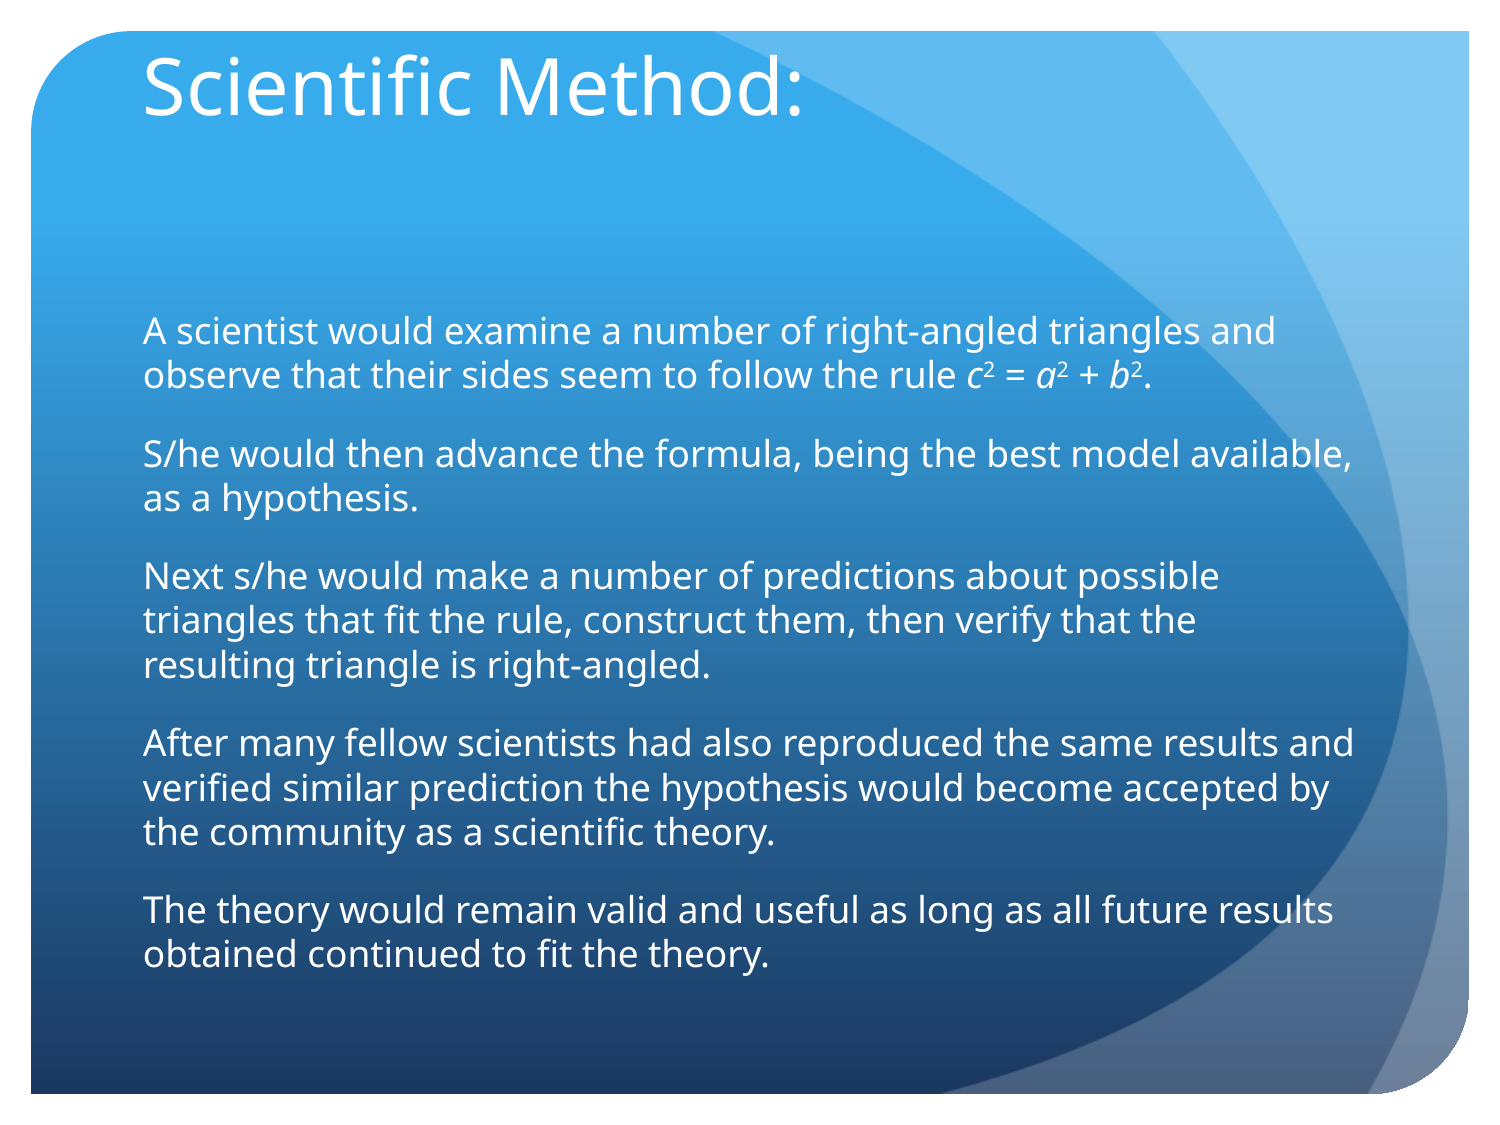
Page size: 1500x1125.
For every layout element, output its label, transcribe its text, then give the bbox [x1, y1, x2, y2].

list A scientist would examine a number of right-angled triangles and observe that their sides seem to follow the rule c2 = a2 + b2. S/he would then advance the formula, being the best model available, as a hypothesis. Next s/he would make a number of predictions about possible triangles that fit the rule, construct them, then verify that the resulting triangle is right-angled. After many fellow scientists had also reproduced the same results and verified similar prediction the hypothesis would become accepted by the community as a scientific theory. The theory would remain valid and useful as long as all future results obtained continued to fit the theory. [127, 299, 1373, 991]
picture [24, 30, 1473, 1094]
title Scientific Method: [127, 62, 1373, 235]
